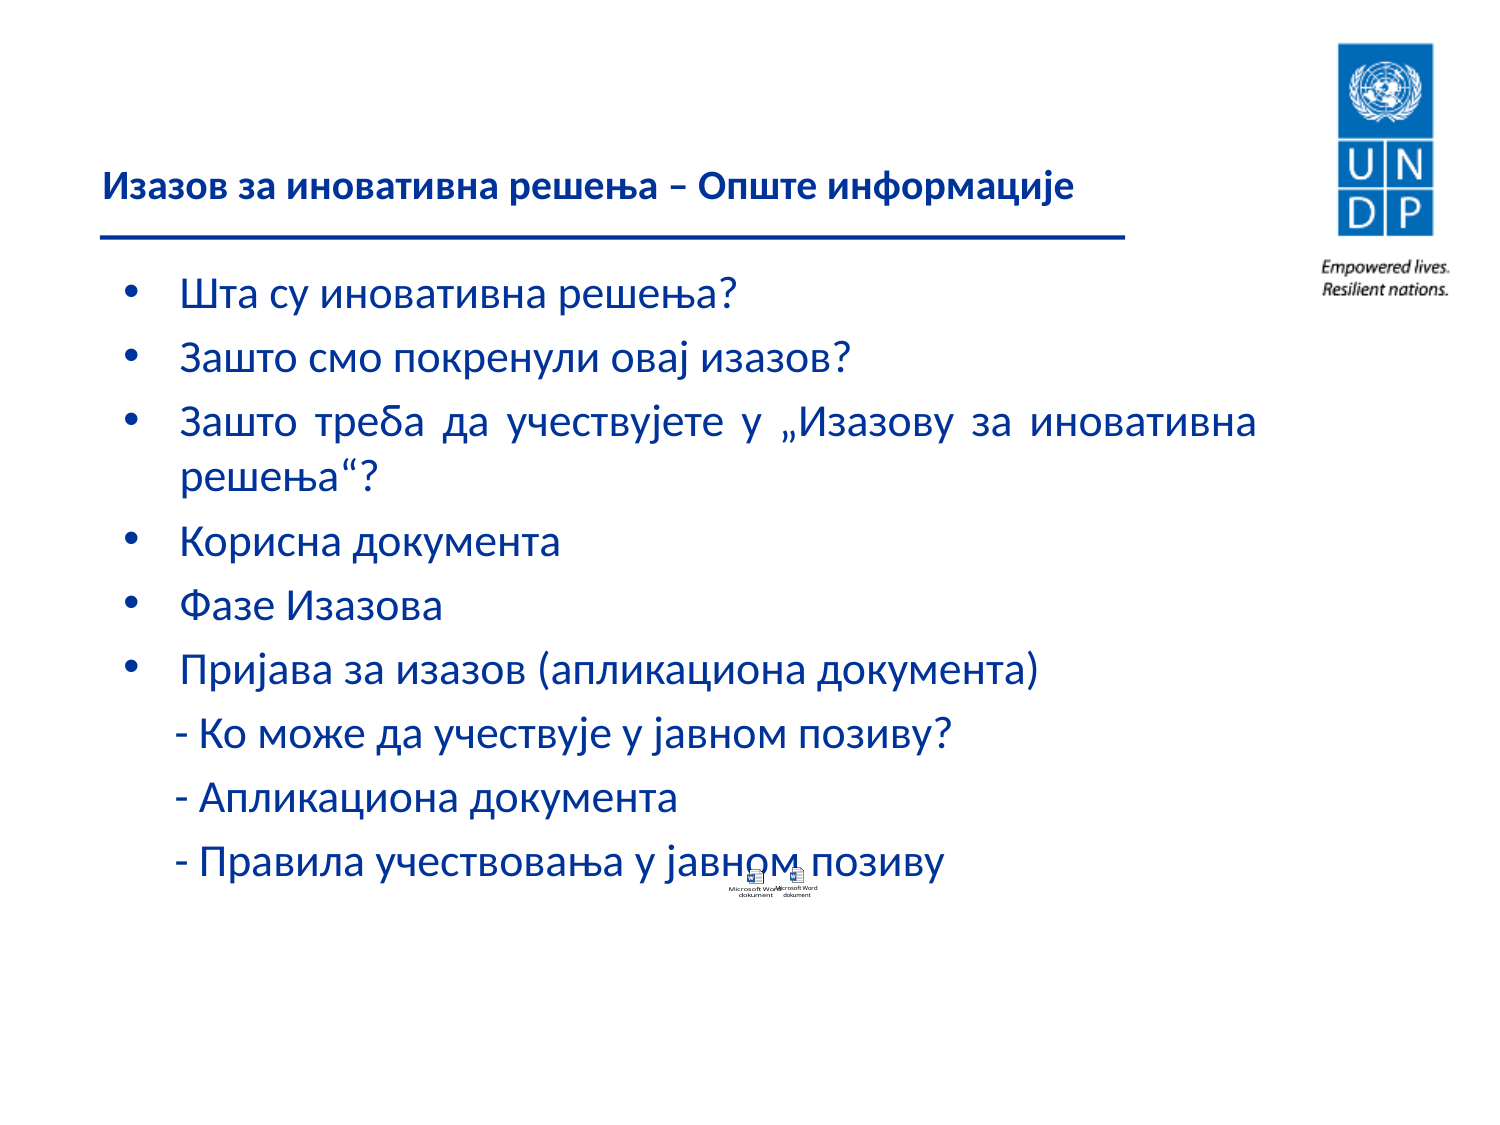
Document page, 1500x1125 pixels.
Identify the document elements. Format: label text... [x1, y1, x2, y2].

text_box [726, 869, 769, 906]
list Шта су иновативна решења? Зашто смо покренули овај изазов? Зашто треба да учествујете у „Изазову за иновативна решења“? Корисна документа Фазе Изазова Пријава за изазов (апликациона документа) - Ко може да учествује у јавном позиву? - Апликациона документа - Правила учествовања у јавном позиву [108, 255, 1274, 988]
picture [1312, 37, 1456, 302]
list Изазов за иновативна решења – Опште информације [87, 149, 1274, 236]
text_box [773, 867, 822, 906]
